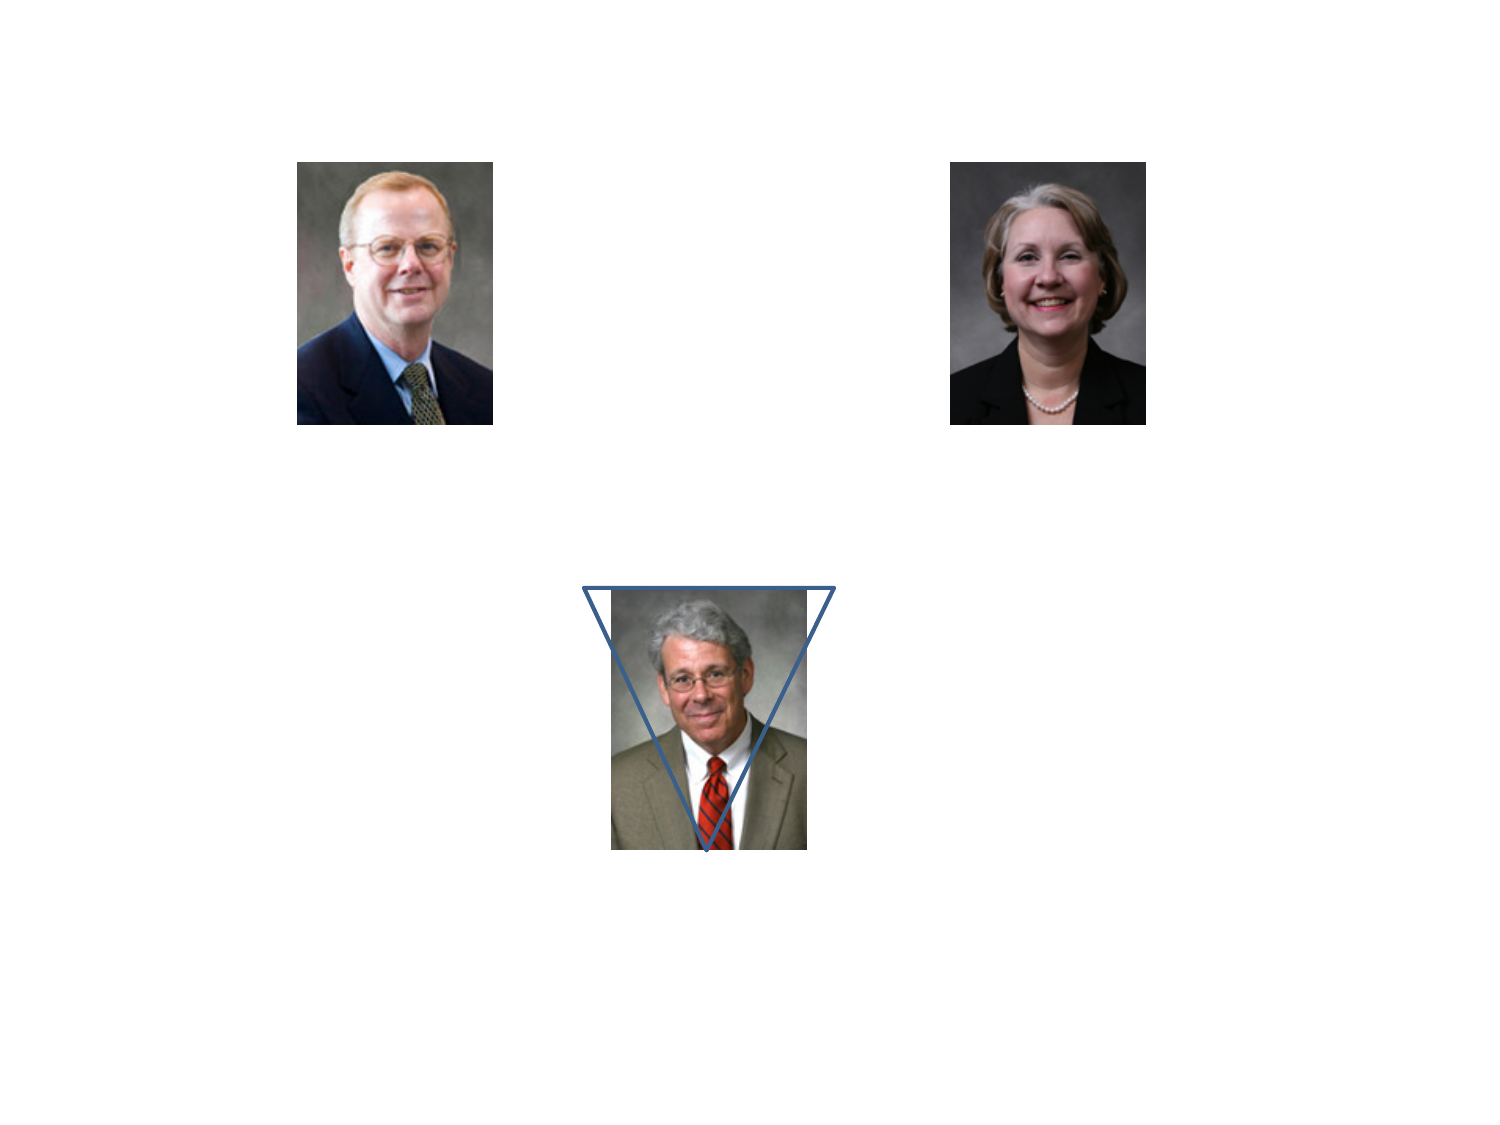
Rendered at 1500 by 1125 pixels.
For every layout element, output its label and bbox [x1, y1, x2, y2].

picture [297, 162, 494, 426]
picture [949, 162, 1146, 426]
text_box [805, 585, 836, 638]
text_box [582, 585, 612, 638]
picture [611, 587, 807, 851]
